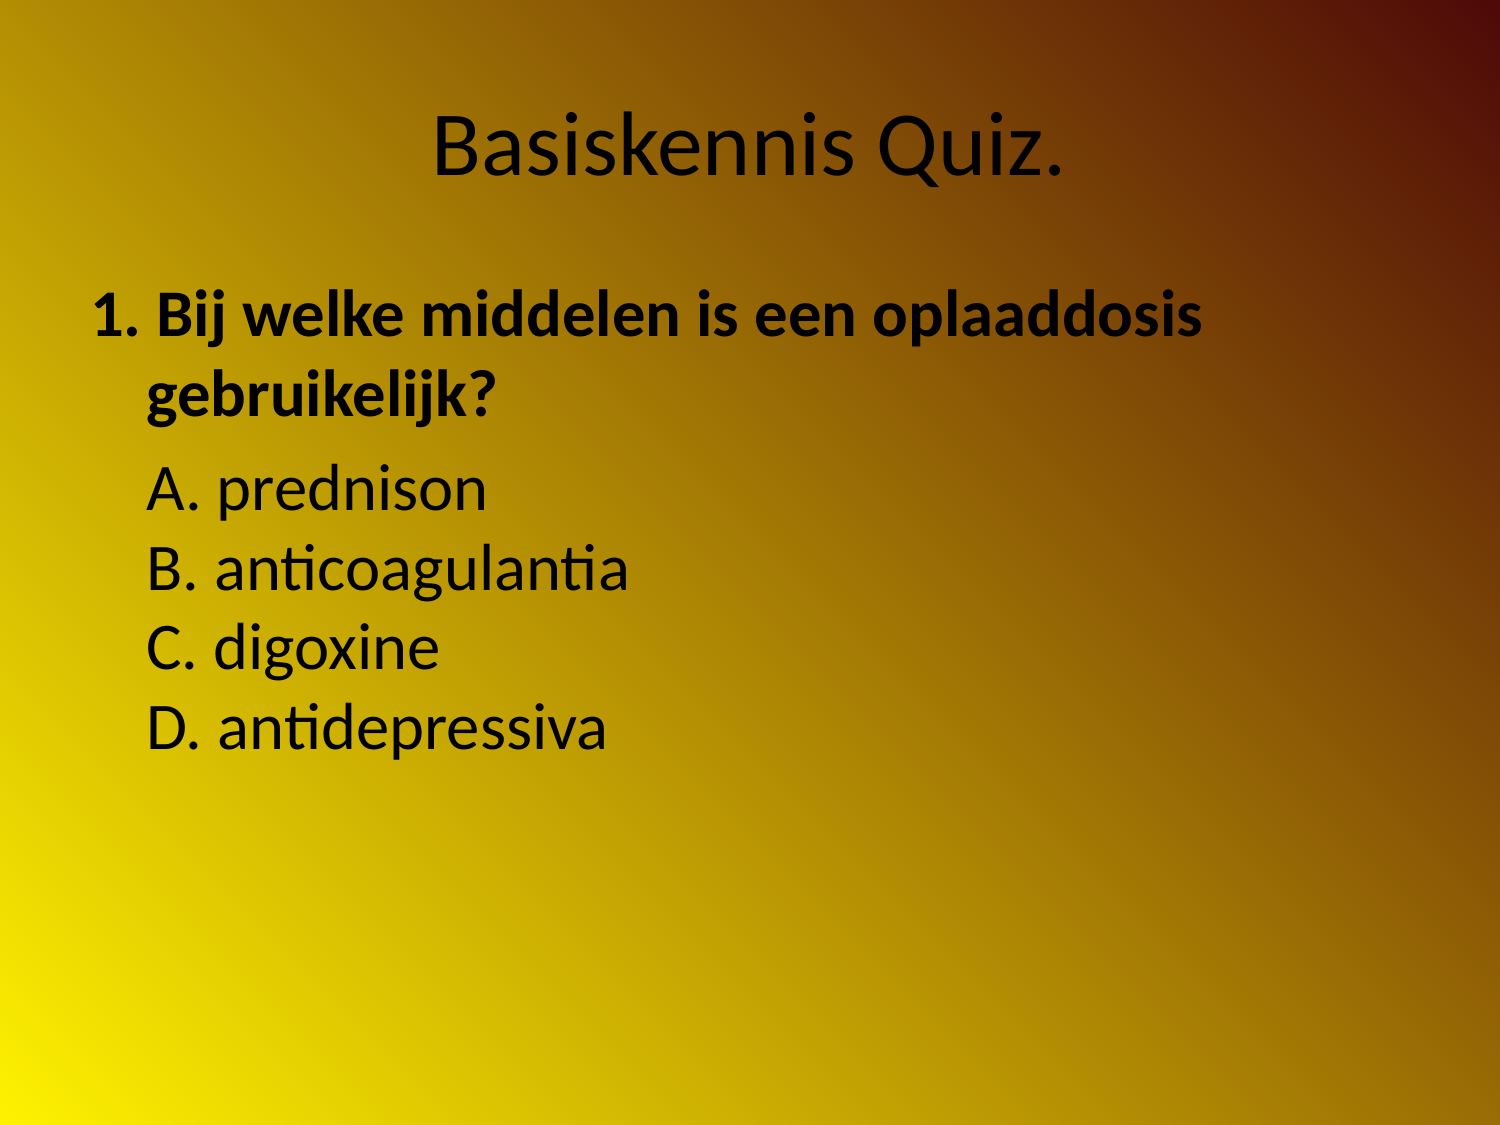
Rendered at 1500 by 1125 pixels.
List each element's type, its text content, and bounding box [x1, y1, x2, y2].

list 1. Bij welke middelen is een oplaaddosis gebruikelijk? A. prednison B. anticoagulantia C. digoxine D. antidepressiva [75, 262, 1425, 1005]
title Basiskennis Quiz. [75, 45, 1425, 233]
